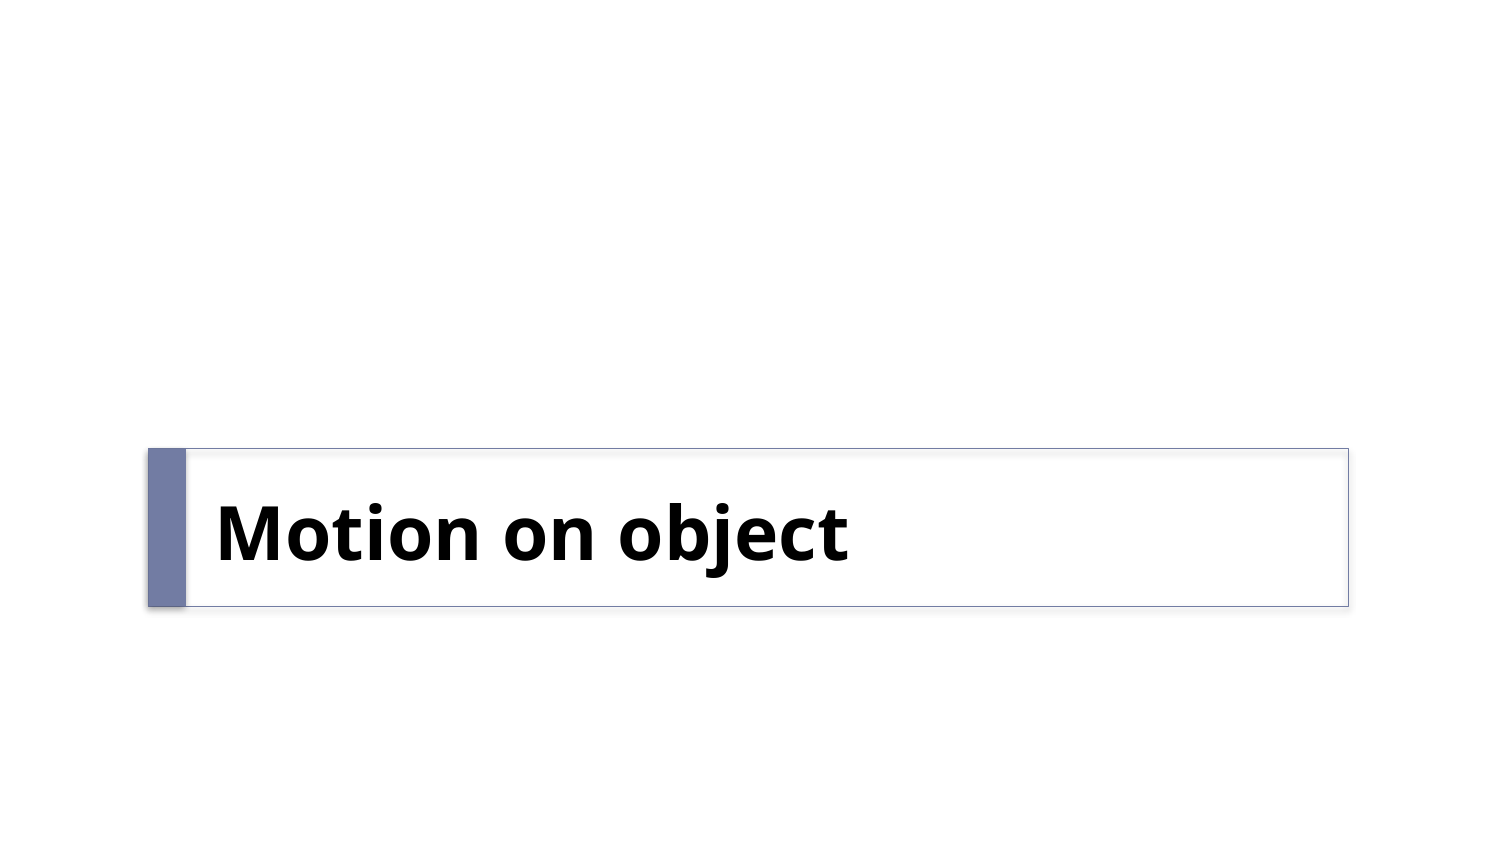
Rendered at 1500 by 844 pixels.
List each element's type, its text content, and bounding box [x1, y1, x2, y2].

title Motion on object [200, 478, 1325, 600]
